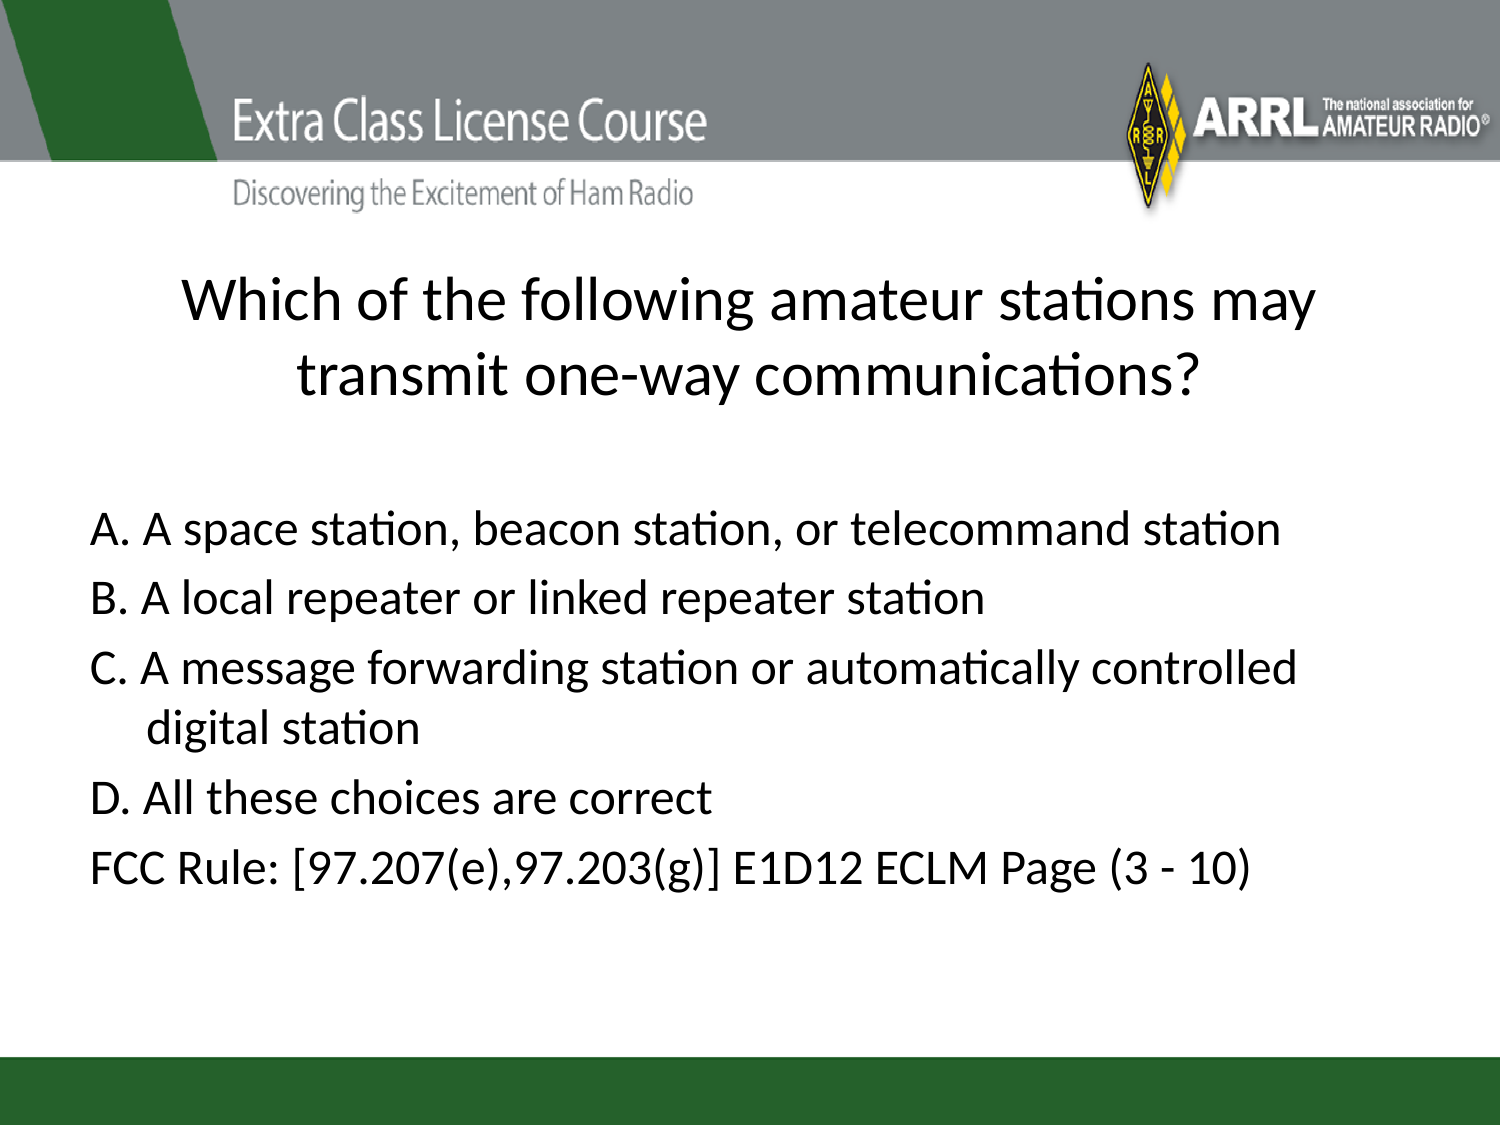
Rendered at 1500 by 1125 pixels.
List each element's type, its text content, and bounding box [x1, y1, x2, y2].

picture [0, 0, 1500, 1125]
list A. A space station, beacon station, or telecommand station B. A local repeater or linked repeater station C. A message forwarding station or automatically controlled digital station D. All these choices are correct FCC Rule: [97.207(e),97.203(g)] E1D12 ECLM Page (3 - 10) [75, 487, 1425, 1005]
title Which of the following amateur stations may transmit one-way communications? [75, 250, 1425, 437]
